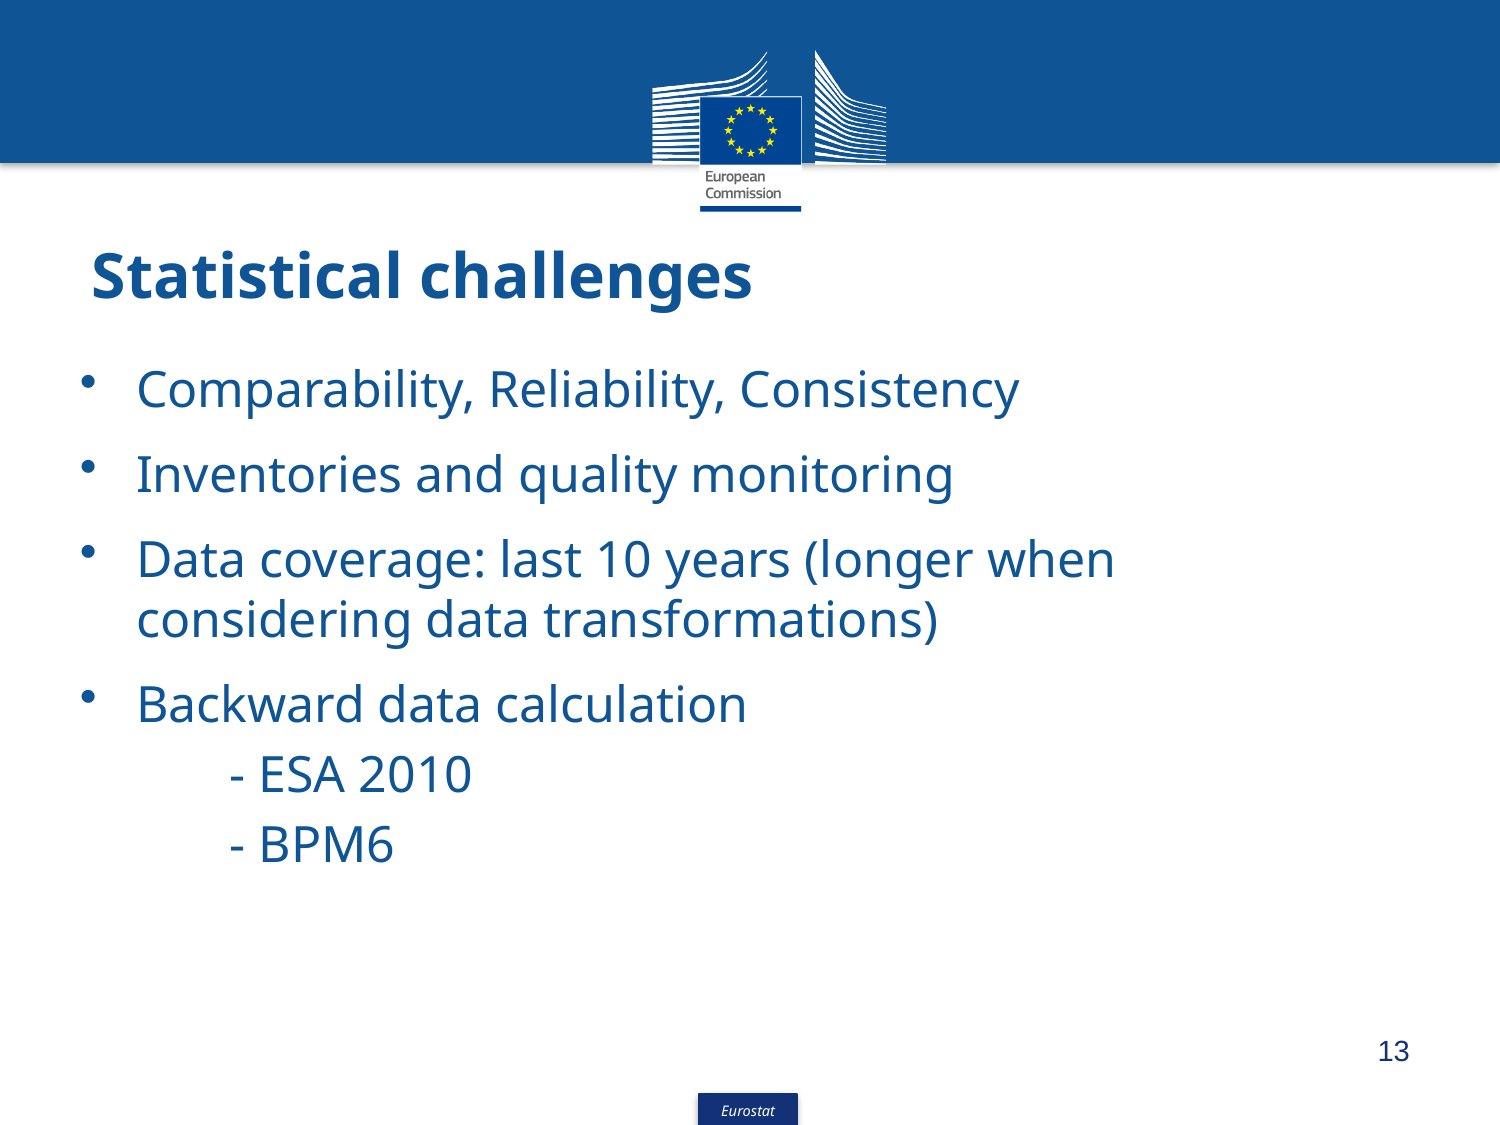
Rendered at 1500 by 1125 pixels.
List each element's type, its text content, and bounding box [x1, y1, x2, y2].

slide_number 13 [1074, 1024, 1426, 1103]
list Comparability, Reliability, Consistency Inventories and quality monitoring Data coverage: last 10 years (longer when considering data transformations) Backward data calculation - ESA 2010 - BPM6 [64, 350, 1415, 1012]
title Statistical challenges [76, 220, 1427, 327]
